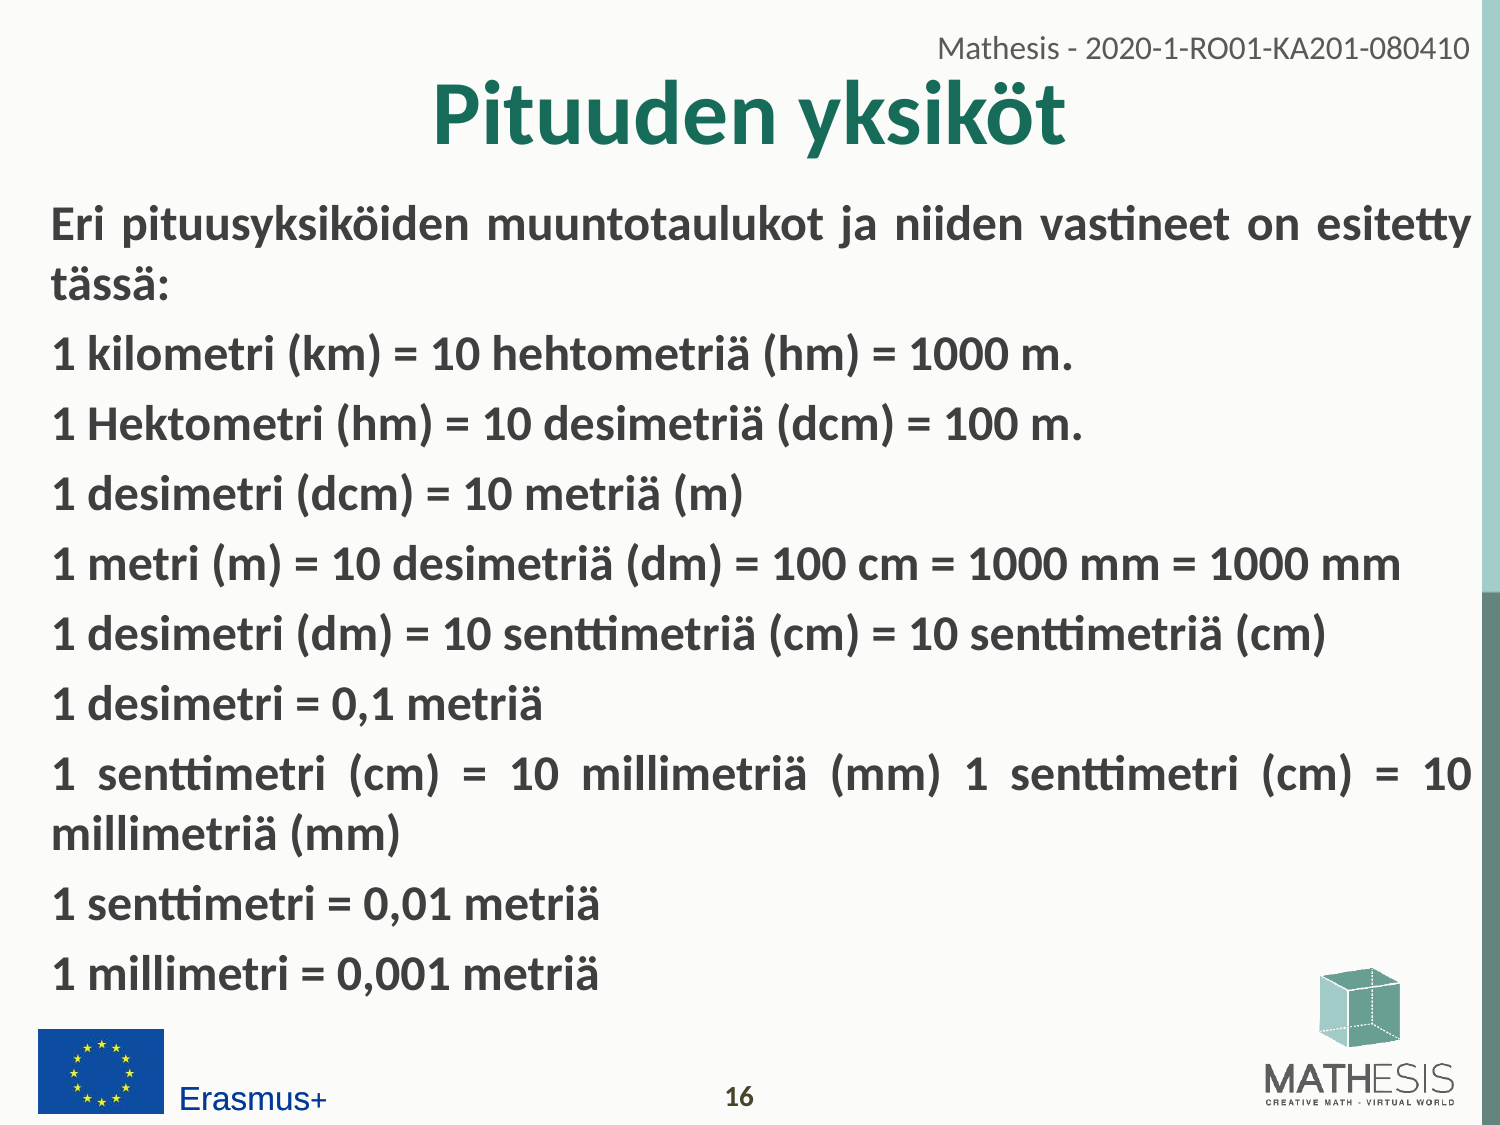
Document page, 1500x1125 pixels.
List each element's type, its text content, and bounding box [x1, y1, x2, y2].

title Pituuden yksiköt [75, 45, 1425, 183]
picture [38, 1029, 164, 1114]
list Eri pituusyksiköiden muuntotaulukot ja niiden vastineet on esitetty tässä: 1 kilometri (km) = 10 hehtometriä (hm) = 1000 m. 1 Hektometri (hm) = 10 desimetriä (dcm) = 100 m. 1 desimetri (dcm) = 10 metriä (m) 1 metri (m) = 10 desimetriä (dm) = 100 cm = 1000 mm = 1000 mm 1 desimetri (dm) = 10 senttimetriä (cm) = 10 senttimetriä (cm) 1 desimetri = 0,1 metriä 1 senttimetri (cm) = 10 millimetriä (mm) 1 senttimetri (cm) = 10 millimetriä (mm) 1 senttimetri = 0,01 metriä 1 millimetri = 0,001 metriä [35, 183, 1489, 994]
